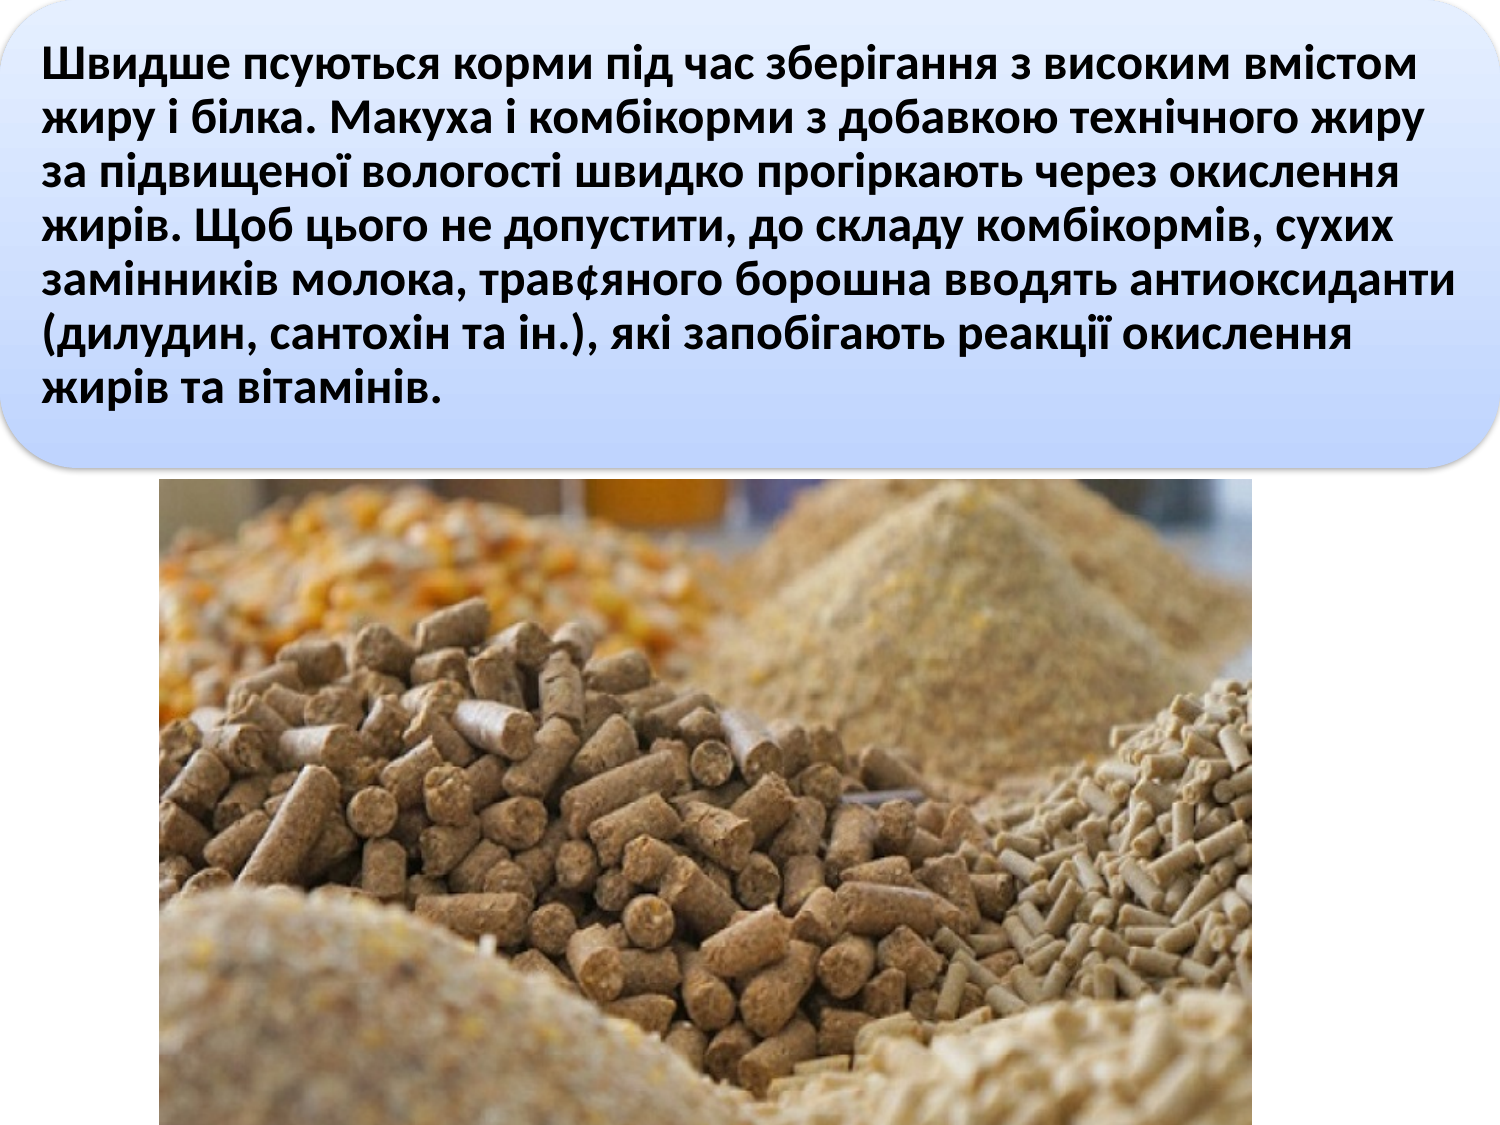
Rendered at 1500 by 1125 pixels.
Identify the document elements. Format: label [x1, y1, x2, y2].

picture [159, 479, 1252, 1125]
text_box [0, 0, 1500, 537]
